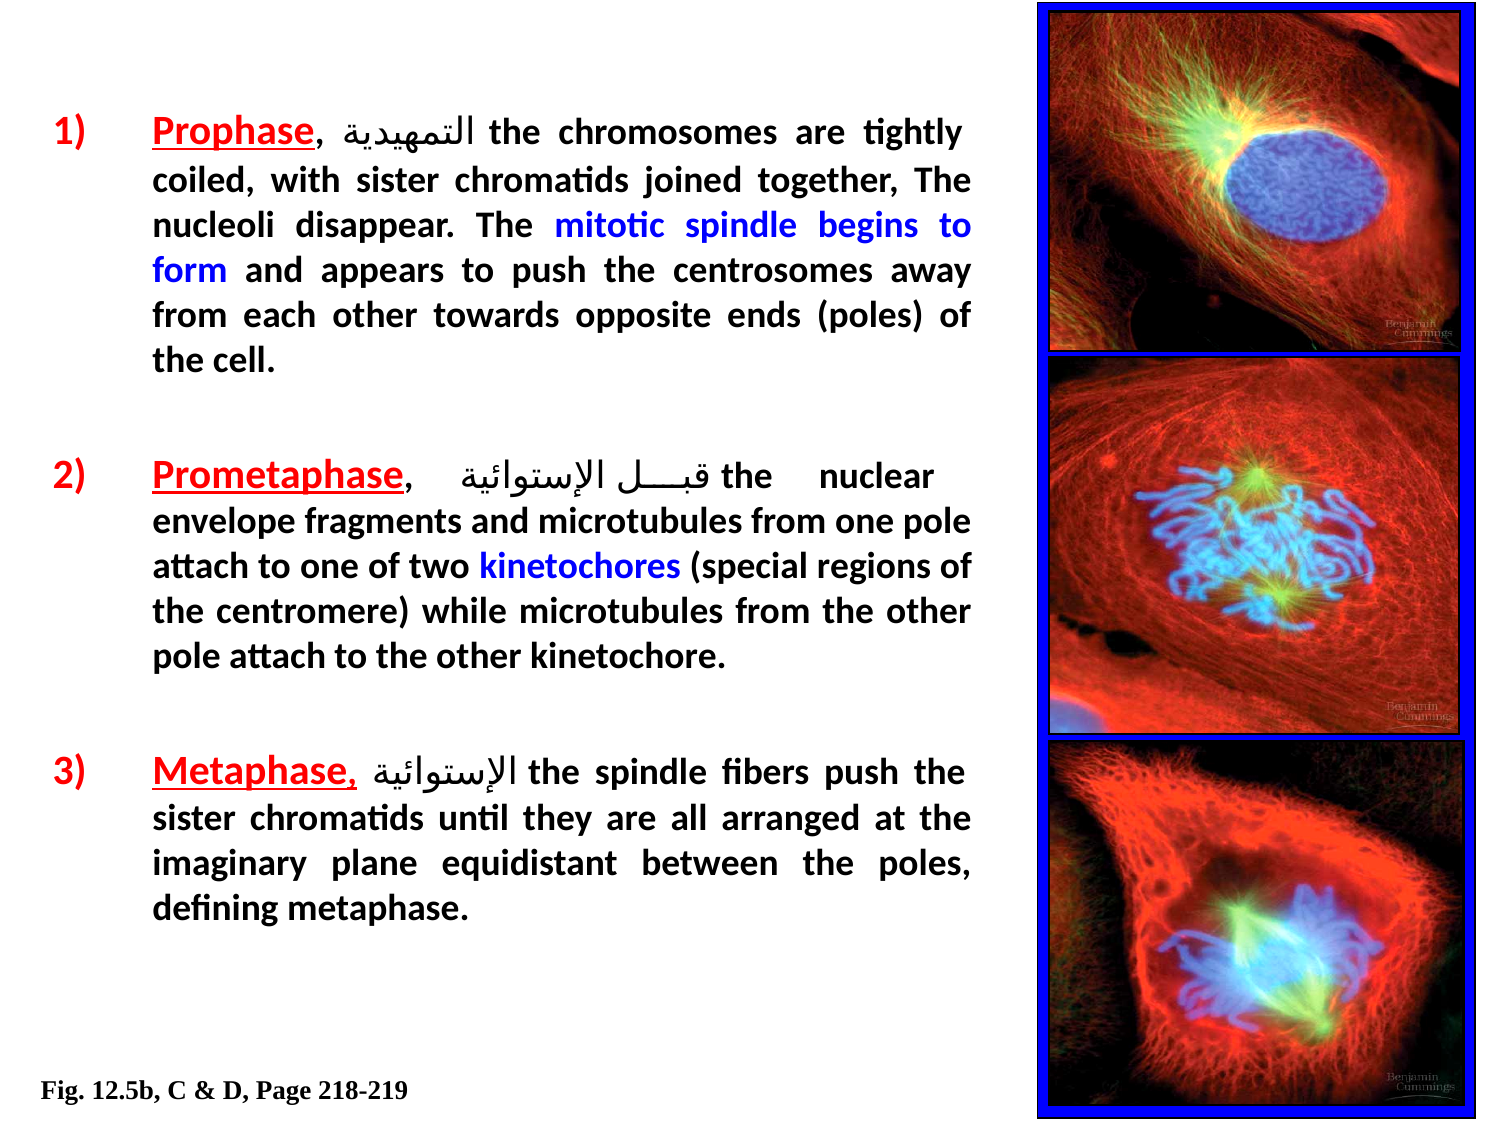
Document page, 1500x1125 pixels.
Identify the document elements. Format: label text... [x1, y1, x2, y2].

text_box Fig. 12.5b, C & D, Page 218-219 [25, 1064, 424, 1112]
picture [1049, 741, 1463, 1105]
text_box [1037, 2, 1475, 1118]
picture [1049, 358, 1459, 734]
list Prophase, التمهيدية the chromosomes are tightly coiled, with sister chromatids joined together, The nucleoli disappear. The mitotic spindle begins to form and appears to push the centrosomes away from each other towards opposite ends (poles) of the cell. Prometaphase, قبل الإستوائية the nuclear envelope fragments and microtubules from one pole attach to one of two kinetochores (special regions of the centromere) while microtubules from the other pole attach to the other kinetochore. Metaphase, الإستوائية the spindle fibers push the sister chromatids until they are all arranged at the imaginary plane equidistant between the poles, defining metaphase. [37, 87, 988, 936]
picture [1049, 12, 1460, 351]
